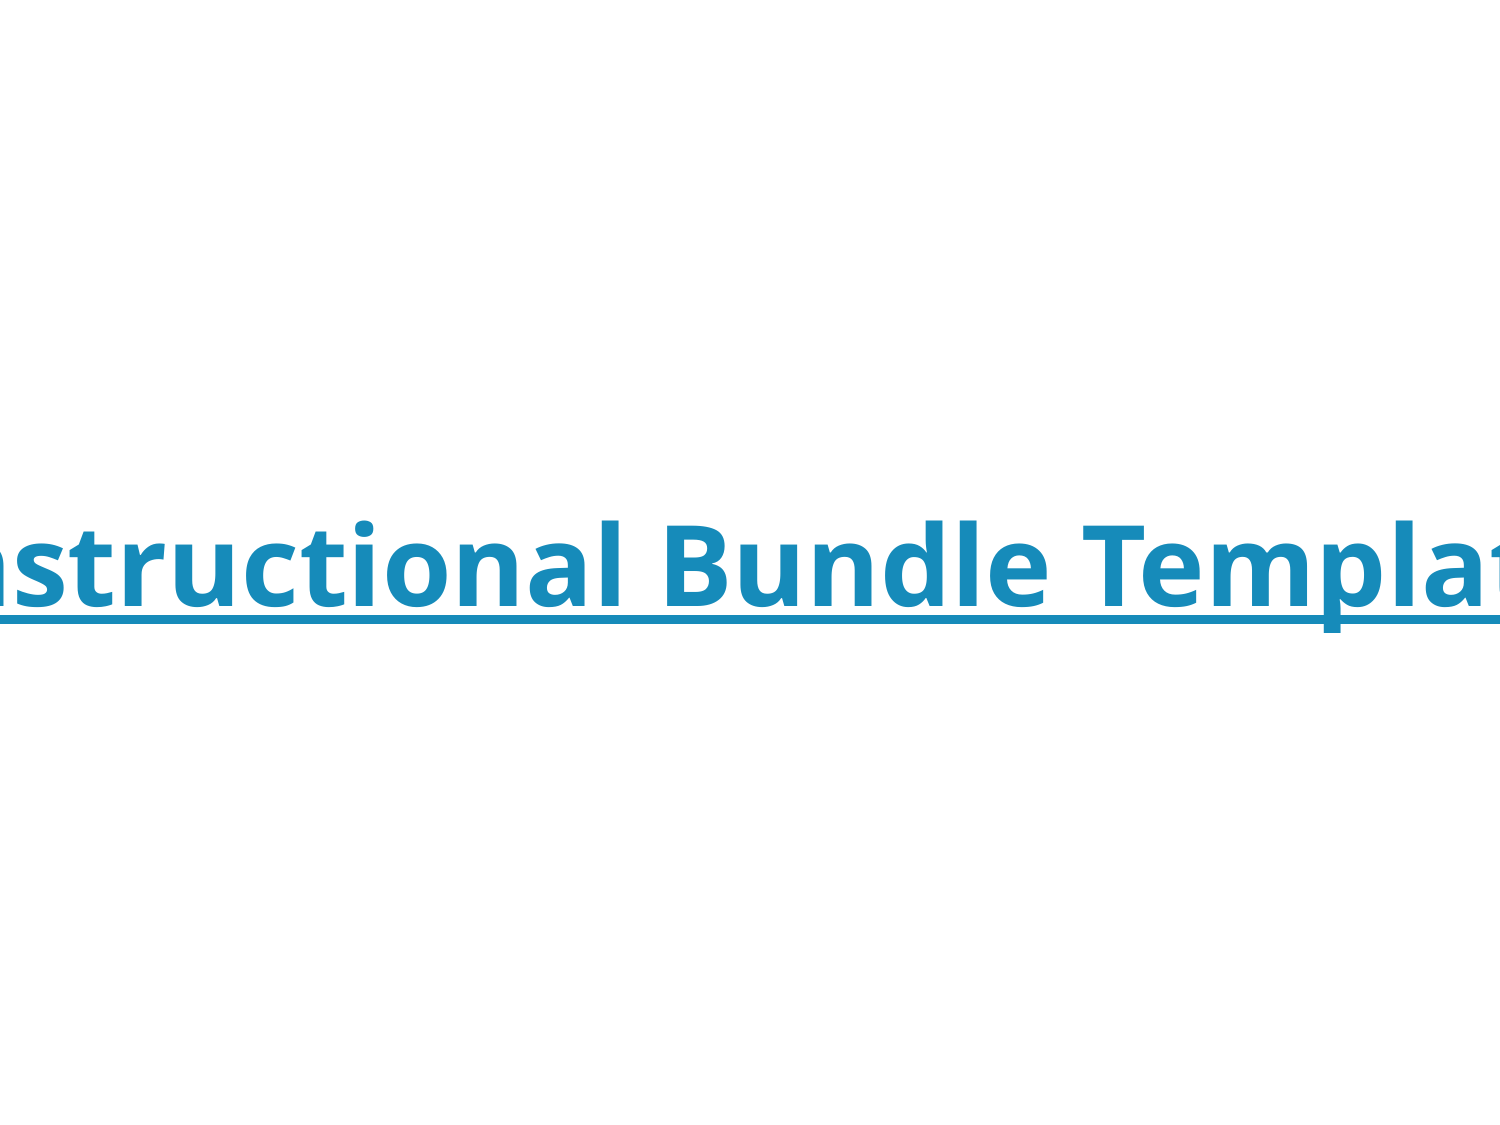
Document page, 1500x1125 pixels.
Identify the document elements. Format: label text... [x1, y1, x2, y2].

text_box Instructional Bundle Template [0, 486, 1500, 655]
